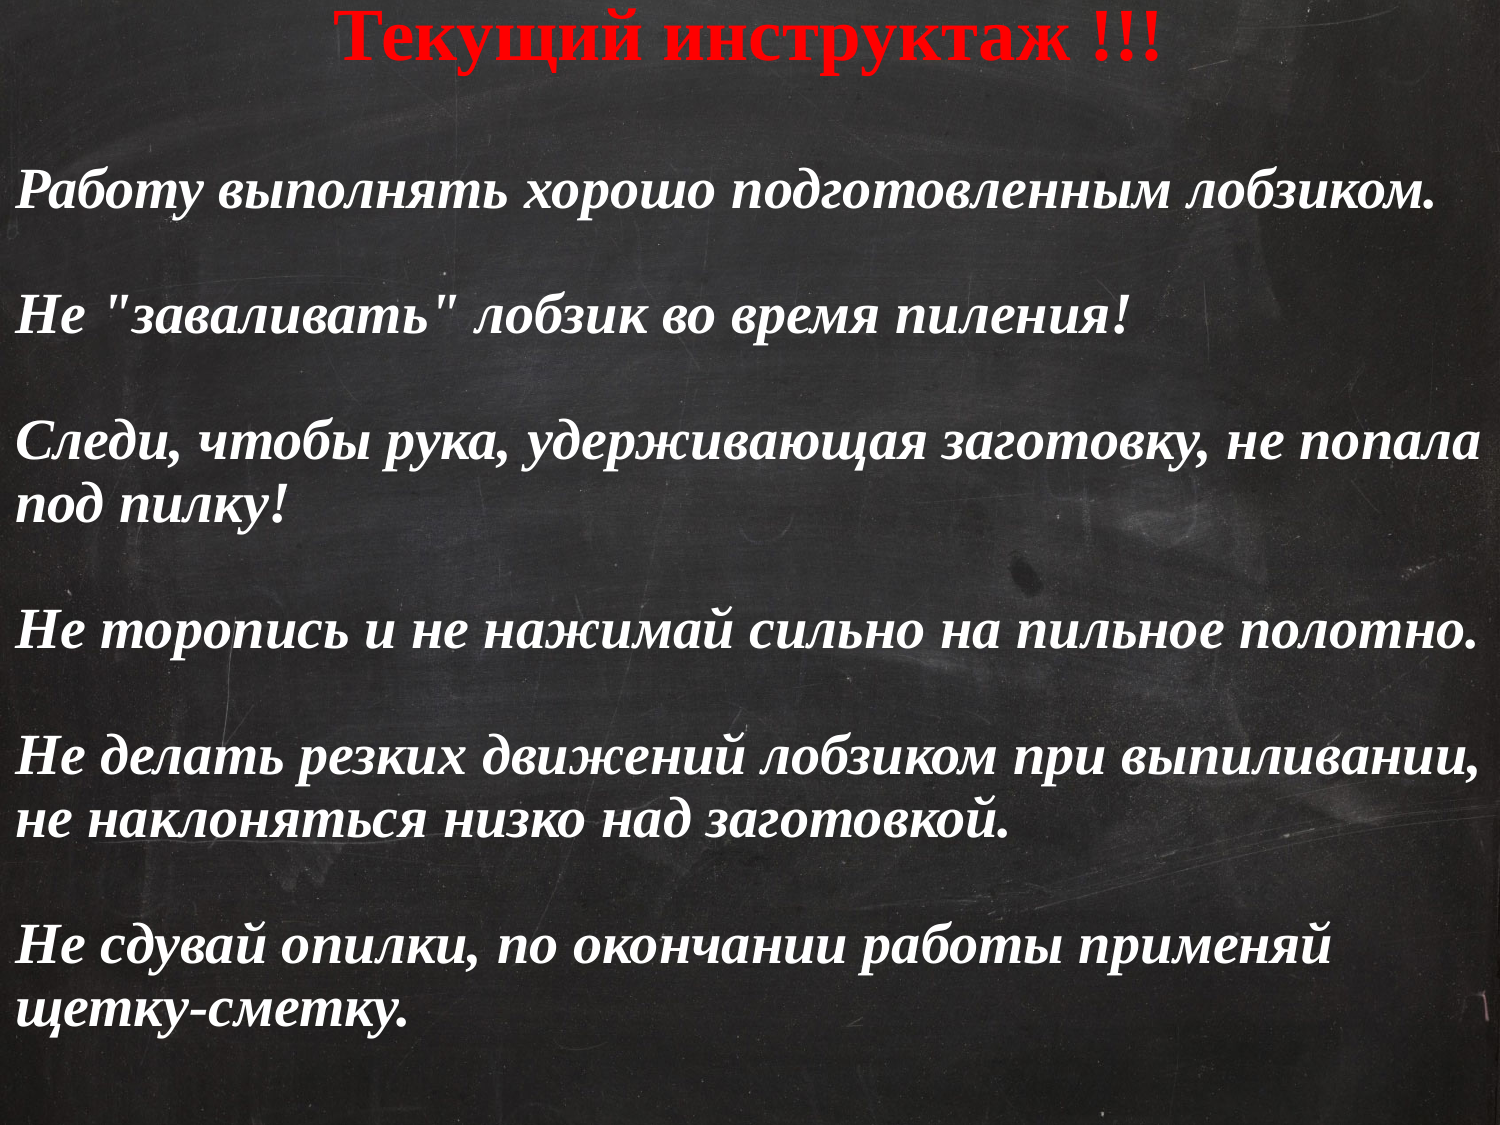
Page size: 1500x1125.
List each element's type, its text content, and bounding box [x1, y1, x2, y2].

title Текущий инструктаж !!! Работу выполнять хорошо подготовленным лобзиком. Не "заваливать" лобзик во время пиления! Следи, чтобы рука, удерживающая заготовку, не попала под пилку! Не торопись и не нажимай сильно на пильное полотно. Не делать резких движений лобзиком при выпиливании, не наклоняться низко над заготовкой. Не сдувай опилки, по окончании работы применяй щетку-сметку. [0, 0, 1500, 1125]
